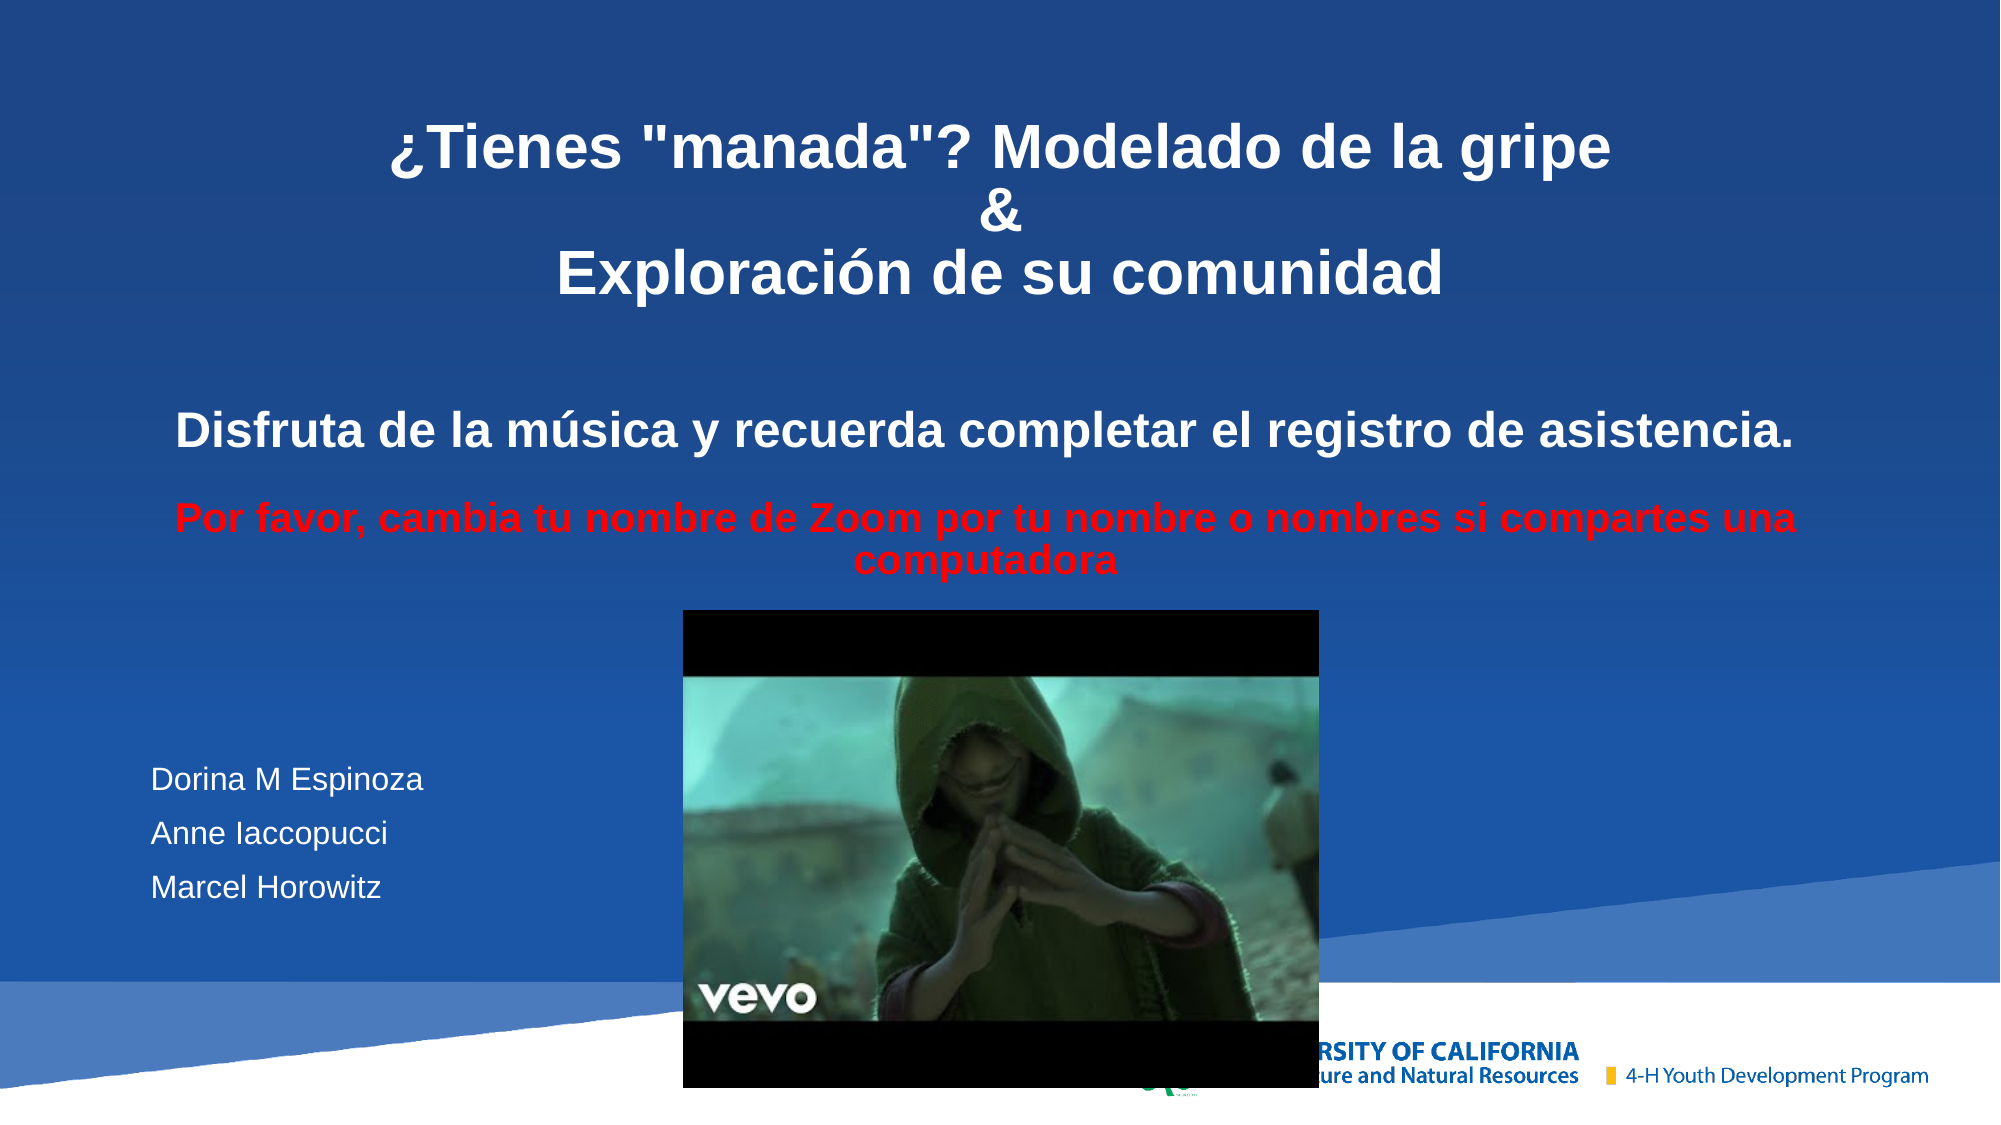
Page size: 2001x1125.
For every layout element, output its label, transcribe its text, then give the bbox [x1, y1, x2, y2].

title Disfruta de la música y recuerda completar el registro de asistencia. Por favor, cambia tu nombre de Zoom por tu nombre o nombres si compartes una computadora [75, 309, 1897, 680]
title ¿Tienes "manada"? Modelado de la gripe & Exploración de su comunidad [90, 27, 1912, 398]
list Dorina M Espinoza Anne Iaccopucci Marcel Horowitz [135, 753, 678, 913]
picture [0, 0, 2000, 1125]
